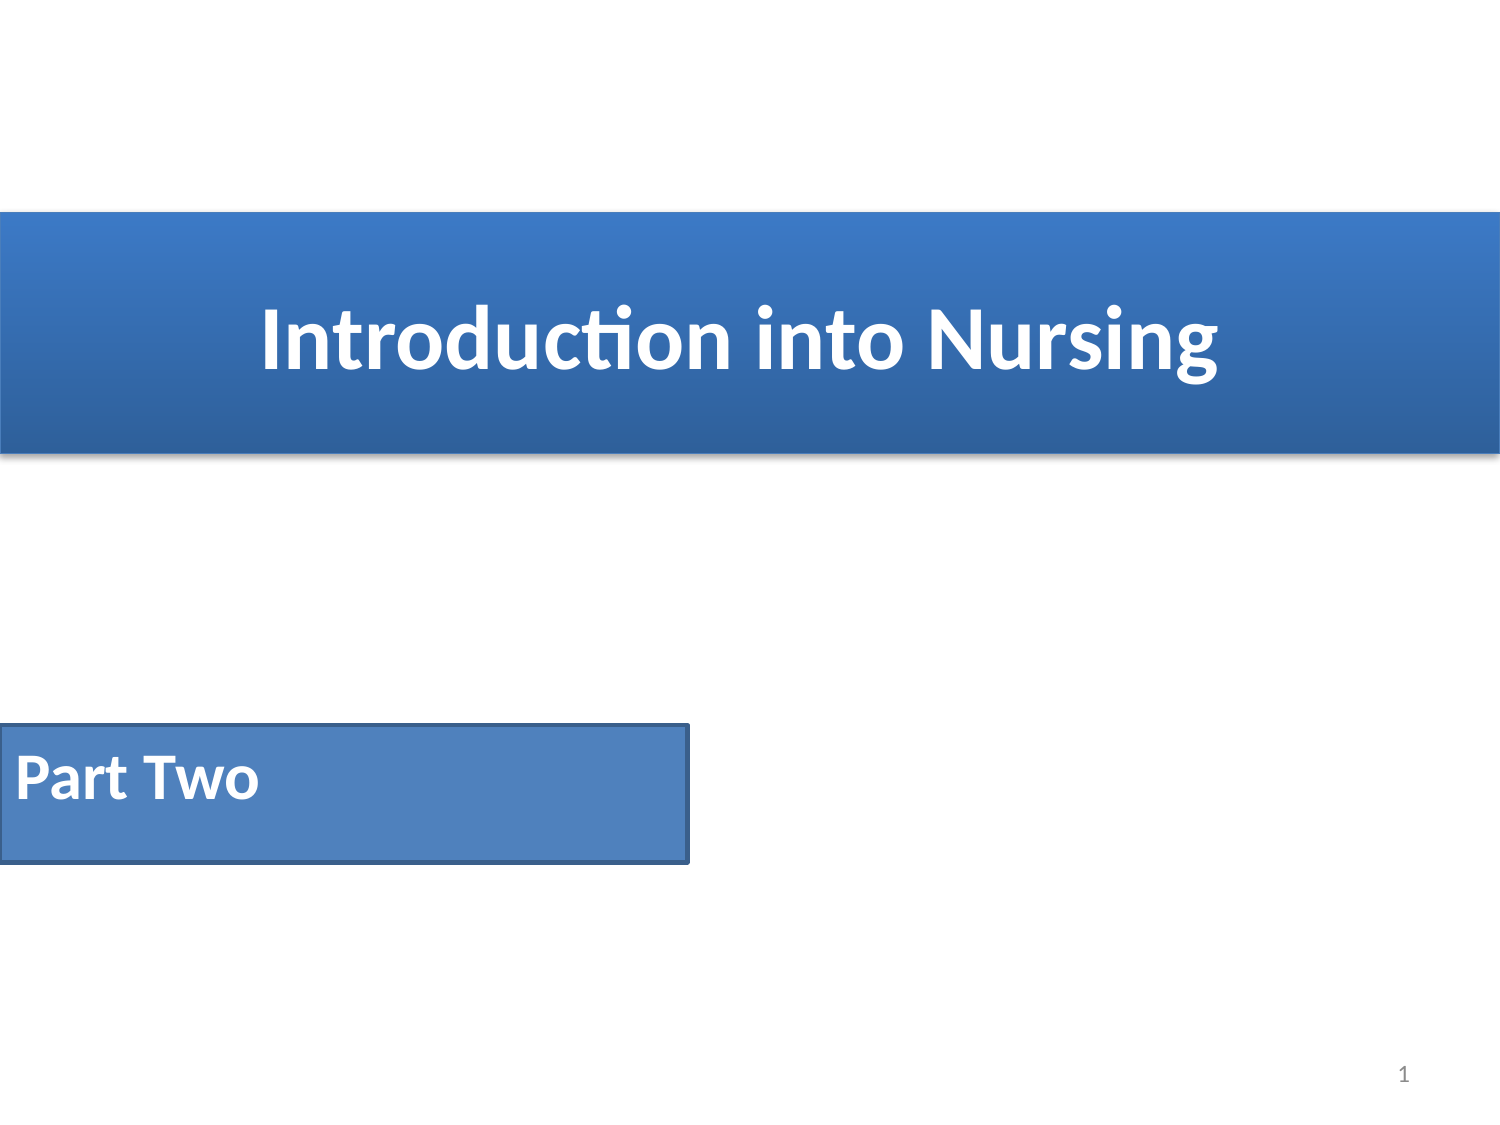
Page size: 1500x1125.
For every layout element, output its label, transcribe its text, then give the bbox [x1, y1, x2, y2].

title Introduction into Nursing [0, 212, 1500, 454]
slide_number 1 [1074, 1042, 1425, 1103]
subtitle Part Two [0, 723, 690, 865]
